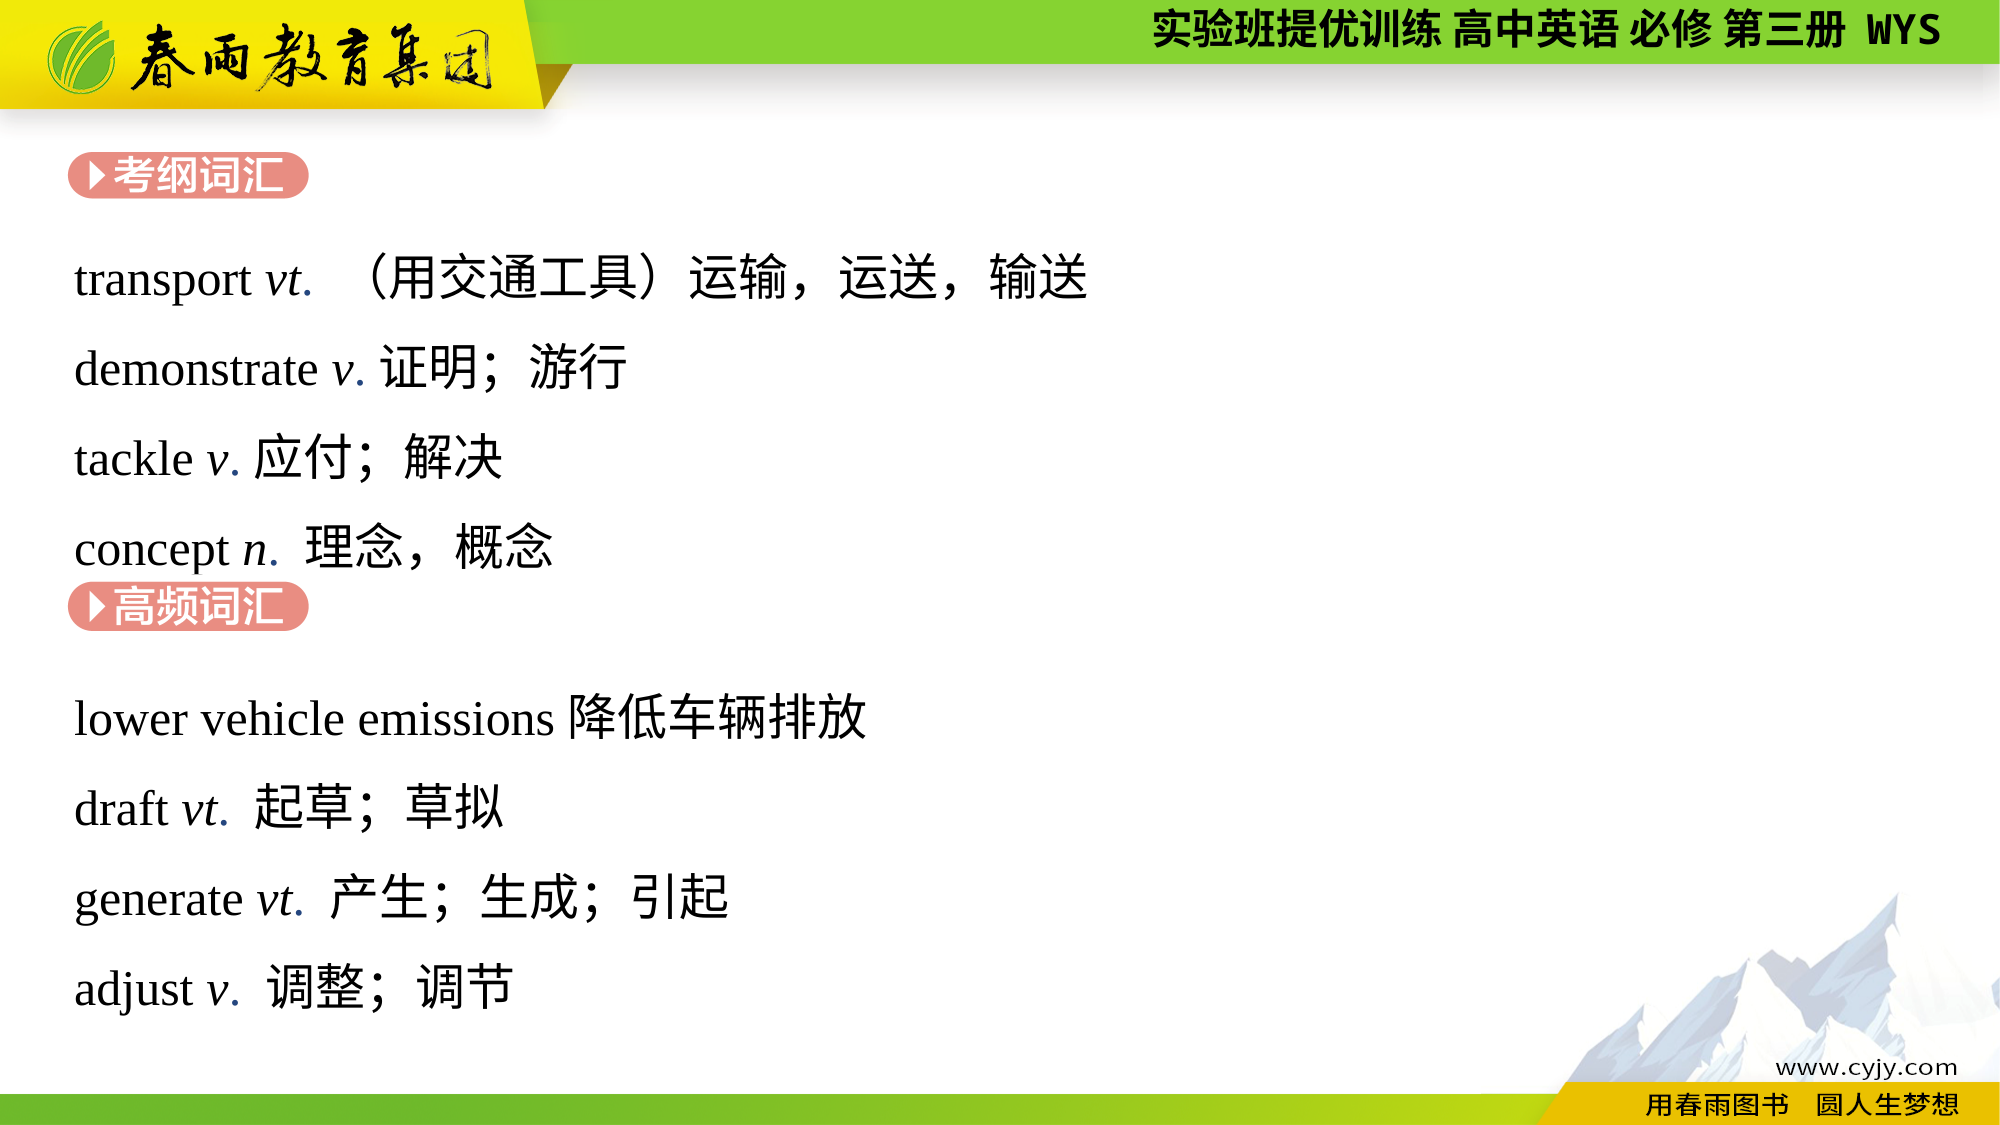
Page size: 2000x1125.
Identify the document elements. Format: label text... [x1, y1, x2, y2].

text_box lower vehicle emissions降低车辆排放 draft vt. 起草；草拟 generate vt. 产生；生成；引起 adjust v. 调整；调节 [59, 648, 1944, 1024]
picture [0, 0, 2000, 1125]
list transport vt. （用交通工具）运输，运送，输送 demonstrate v.证明；游行 tackle v.应付；解决 concept n. 理念，概念 [59, 208, 1944, 576]
